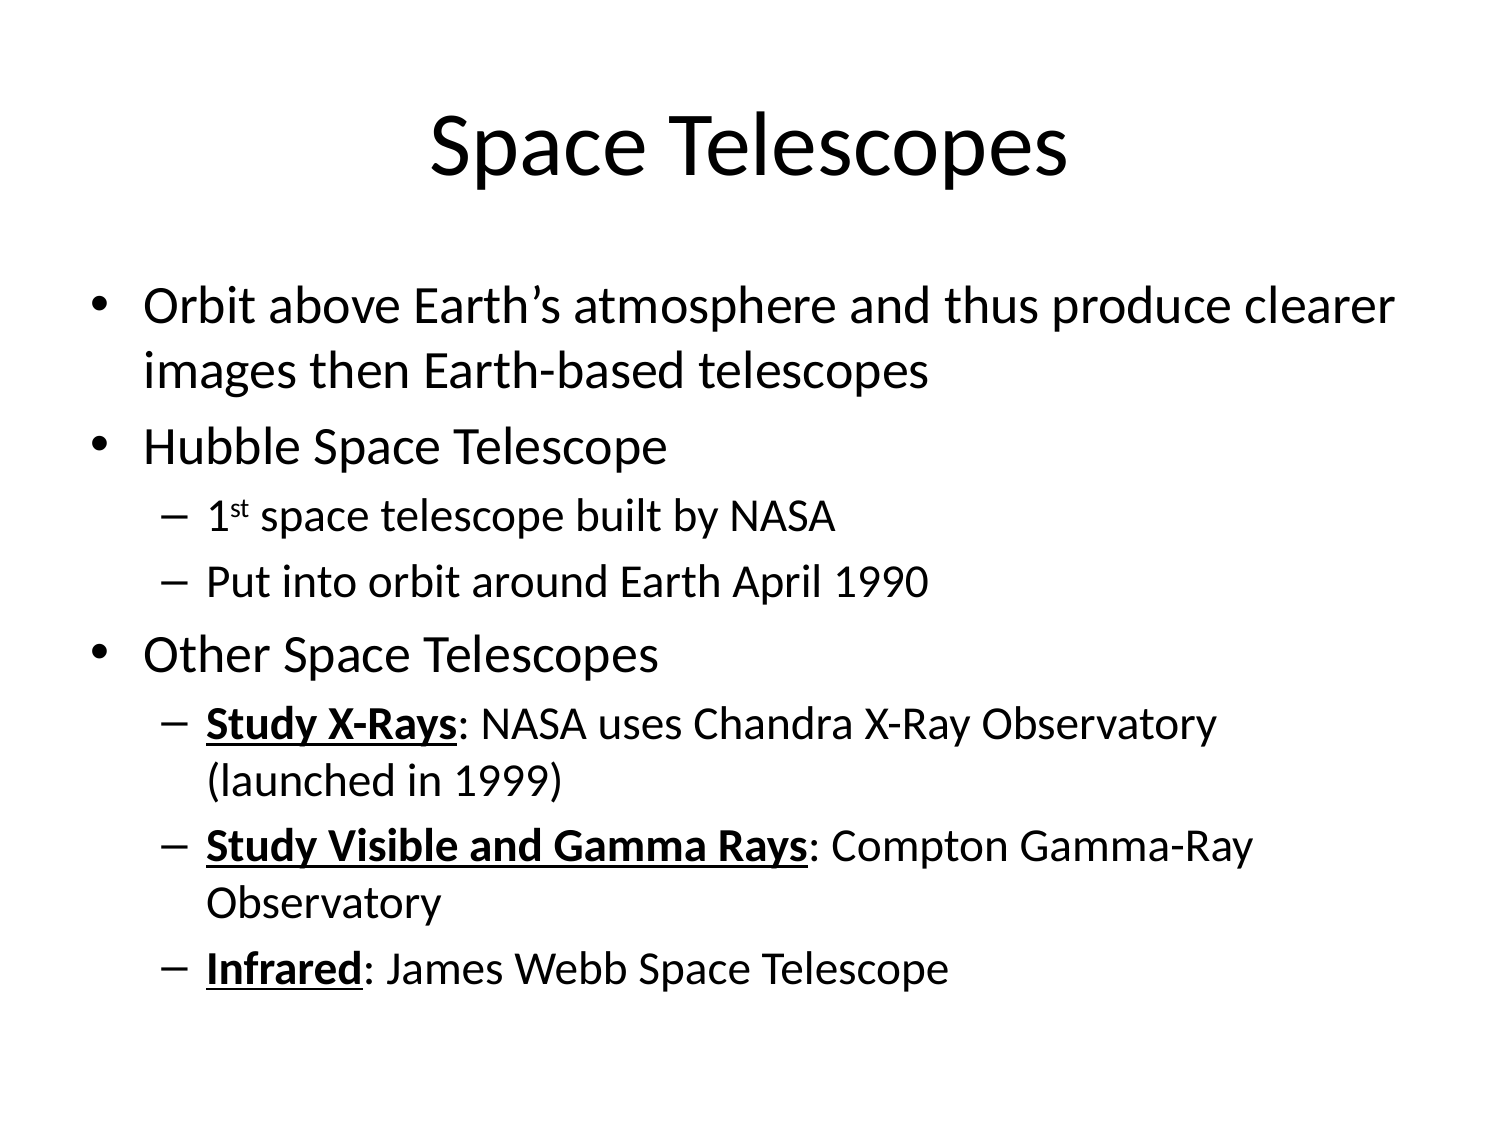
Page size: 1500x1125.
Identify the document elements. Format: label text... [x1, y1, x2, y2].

list Orbit above Earth’s atmosphere and thus produce clearer images then Earth-based telescopes Hubble Space Telescope 1st space telescope built by NASA Put into orbit around Earth April 1990 Other Space Telescopes Study X-Rays: NASA uses Chandra X-Ray Observatory (launched in 1999) Study Visible and Gamma Rays: Compton Gamma-Ray Observatory Infrared: James Webb Space Telescope [75, 262, 1425, 1005]
title Space Telescopes [75, 45, 1425, 233]
